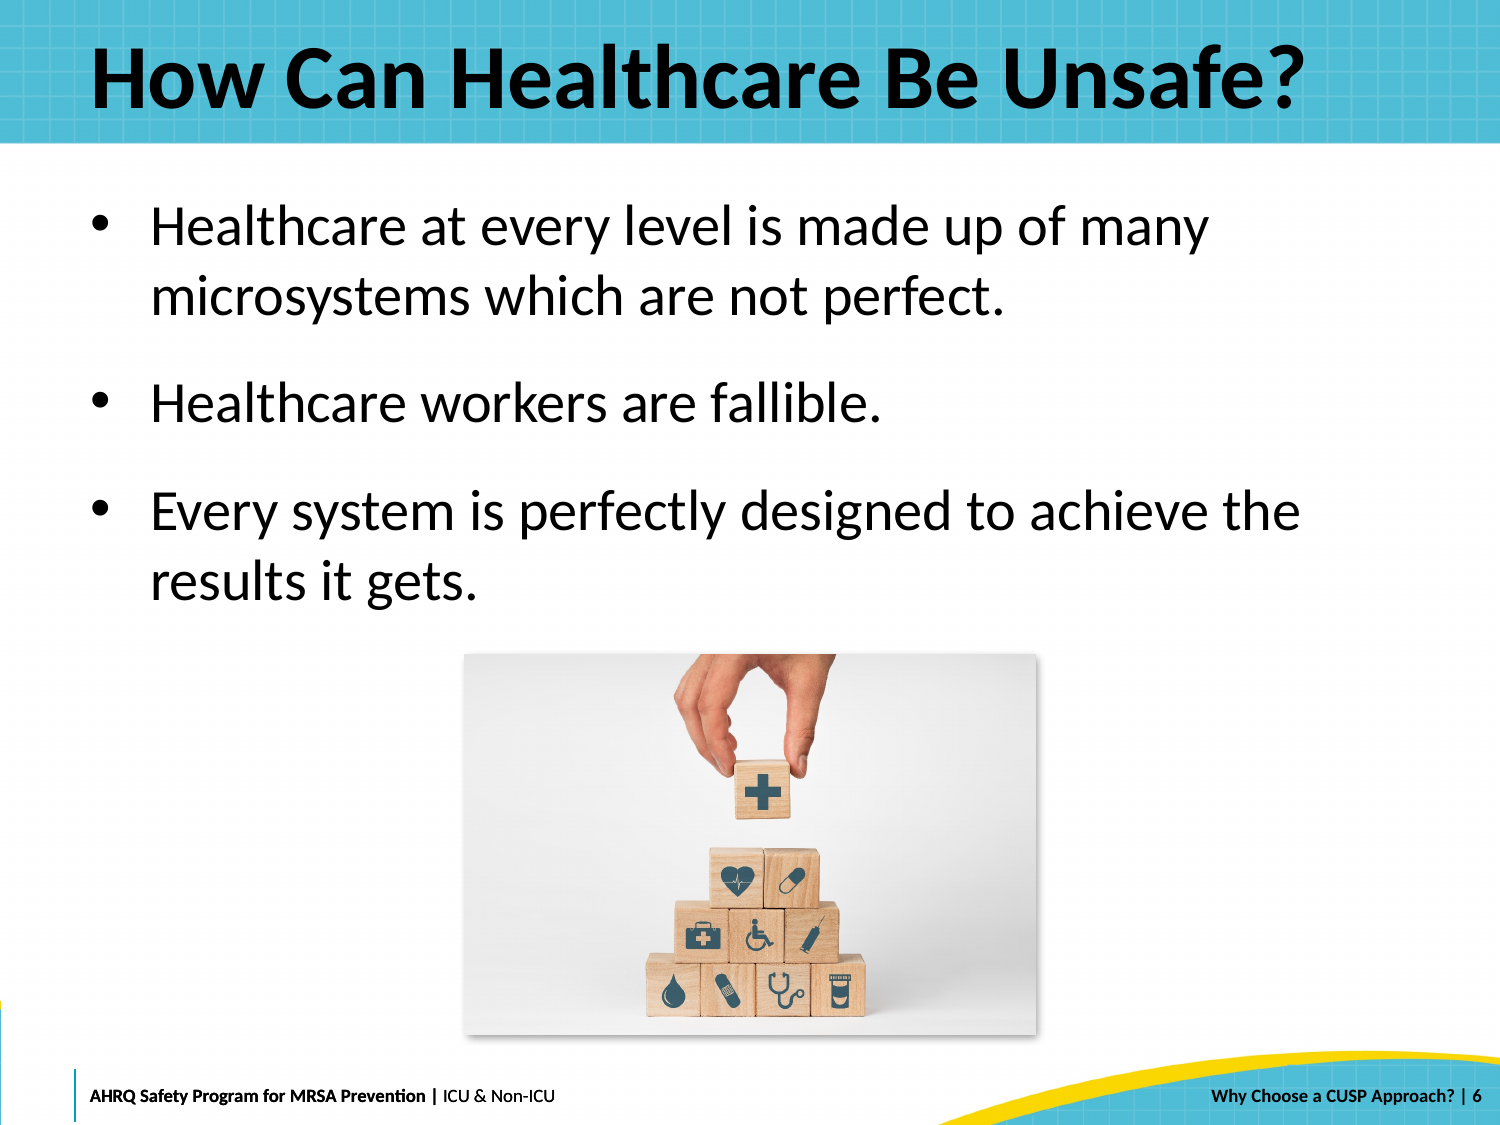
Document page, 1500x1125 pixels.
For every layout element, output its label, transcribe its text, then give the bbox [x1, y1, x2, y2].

picture [0, 0, 1500, 1125]
title How Can Healthcare Be Unsafe? [75, 0, 1425, 150]
list Healthcare at every level is made up of many microsystems which are not perfect. Healthcare workers are fallible. Every system is perfectly designed to achieve the results it gets. [75, 179, 1425, 655]
slide_number | 6 [1455, 1065, 1500, 1125]
